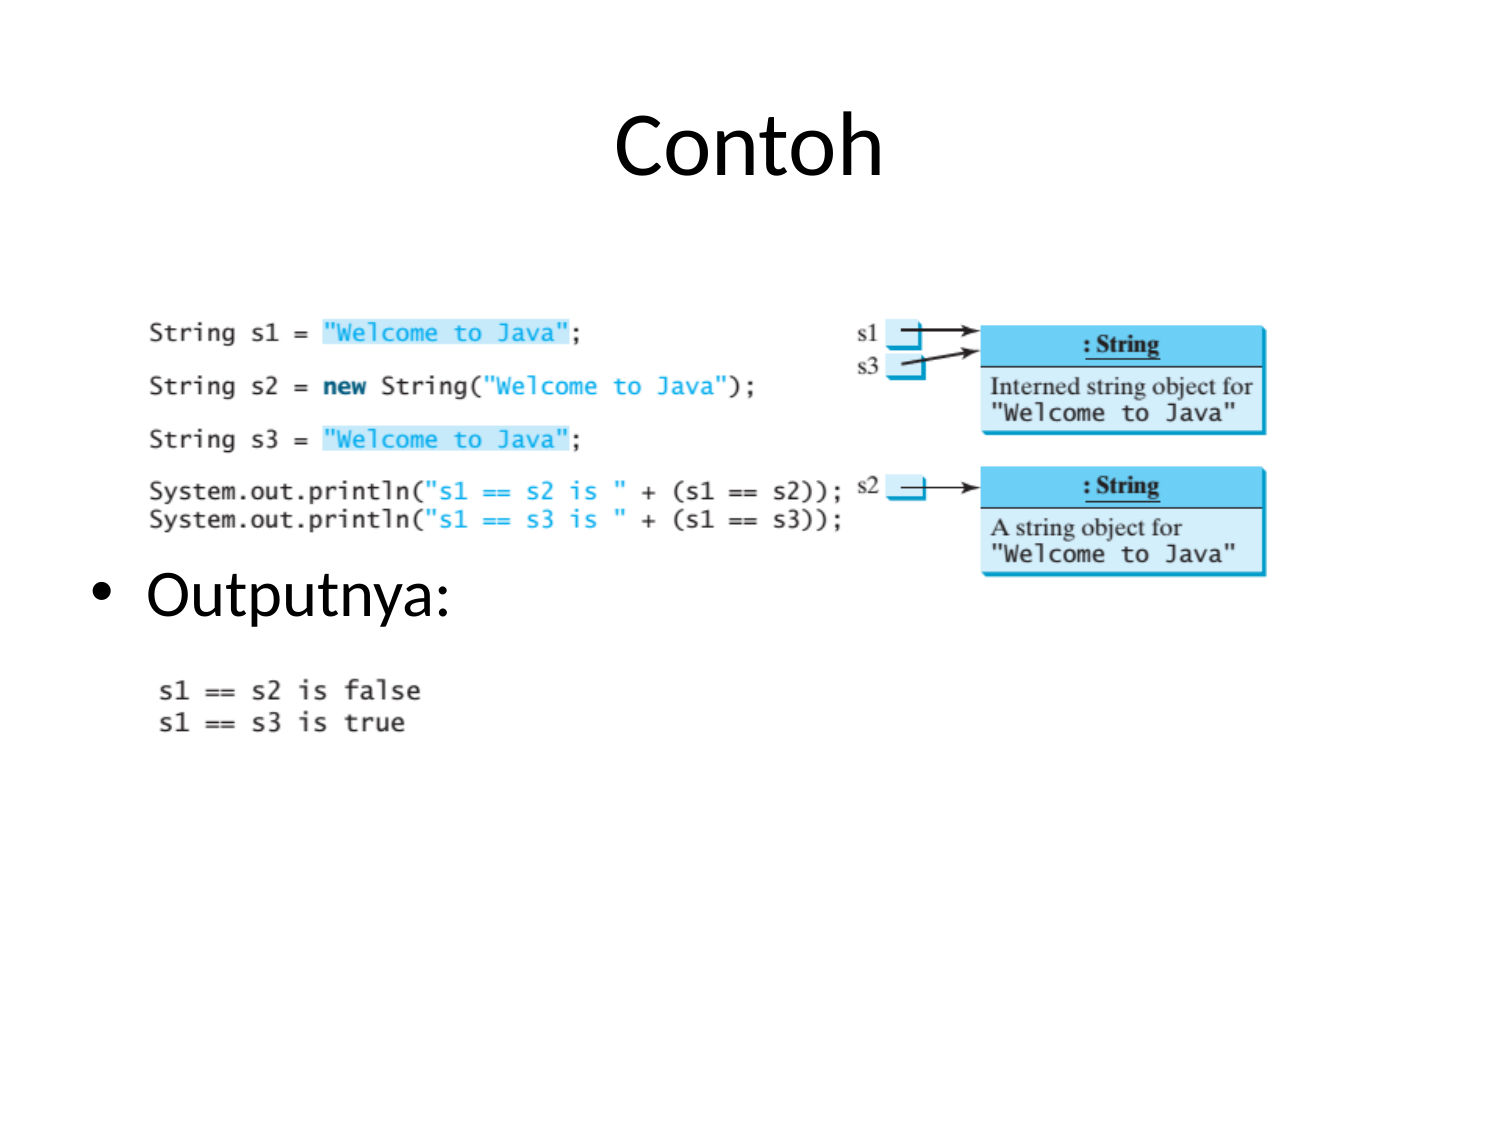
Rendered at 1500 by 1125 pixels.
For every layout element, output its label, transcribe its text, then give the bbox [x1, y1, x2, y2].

picture [147, 668, 439, 749]
list Outputnya: [75, 262, 1425, 1005]
picture [135, 302, 1279, 600]
title Contoh [75, 45, 1425, 233]
